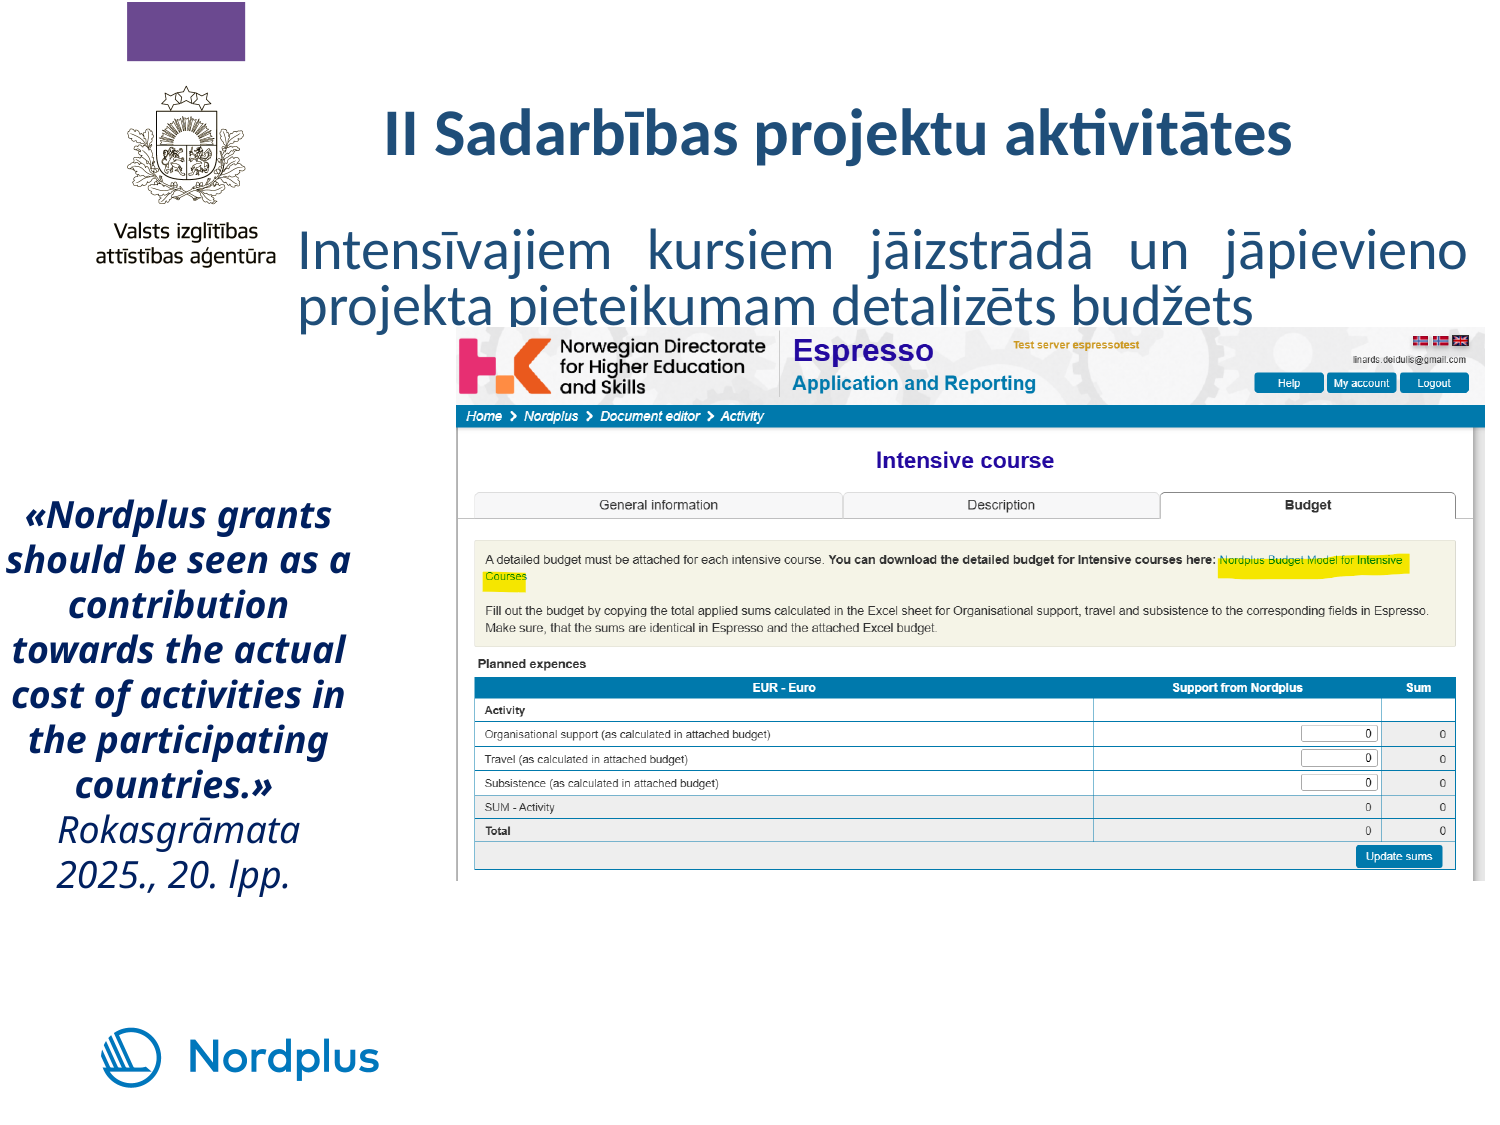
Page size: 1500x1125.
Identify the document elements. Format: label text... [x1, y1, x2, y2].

picture [0, 0, 1500, 1125]
list Intensīvajiem kursiem jāizstrādā un jāpievieno projekta pieteikumam detalizēts budžets [282, 217, 1485, 365]
text_box «Nordplus grants should be seen as a contribution towards the actual cost of activities in the participating countries.» Rokasgrāmata 2025., 20. lpp. [0, 483, 369, 904]
title II Sadarbības projektu aktivitātes [368, 59, 1397, 208]
